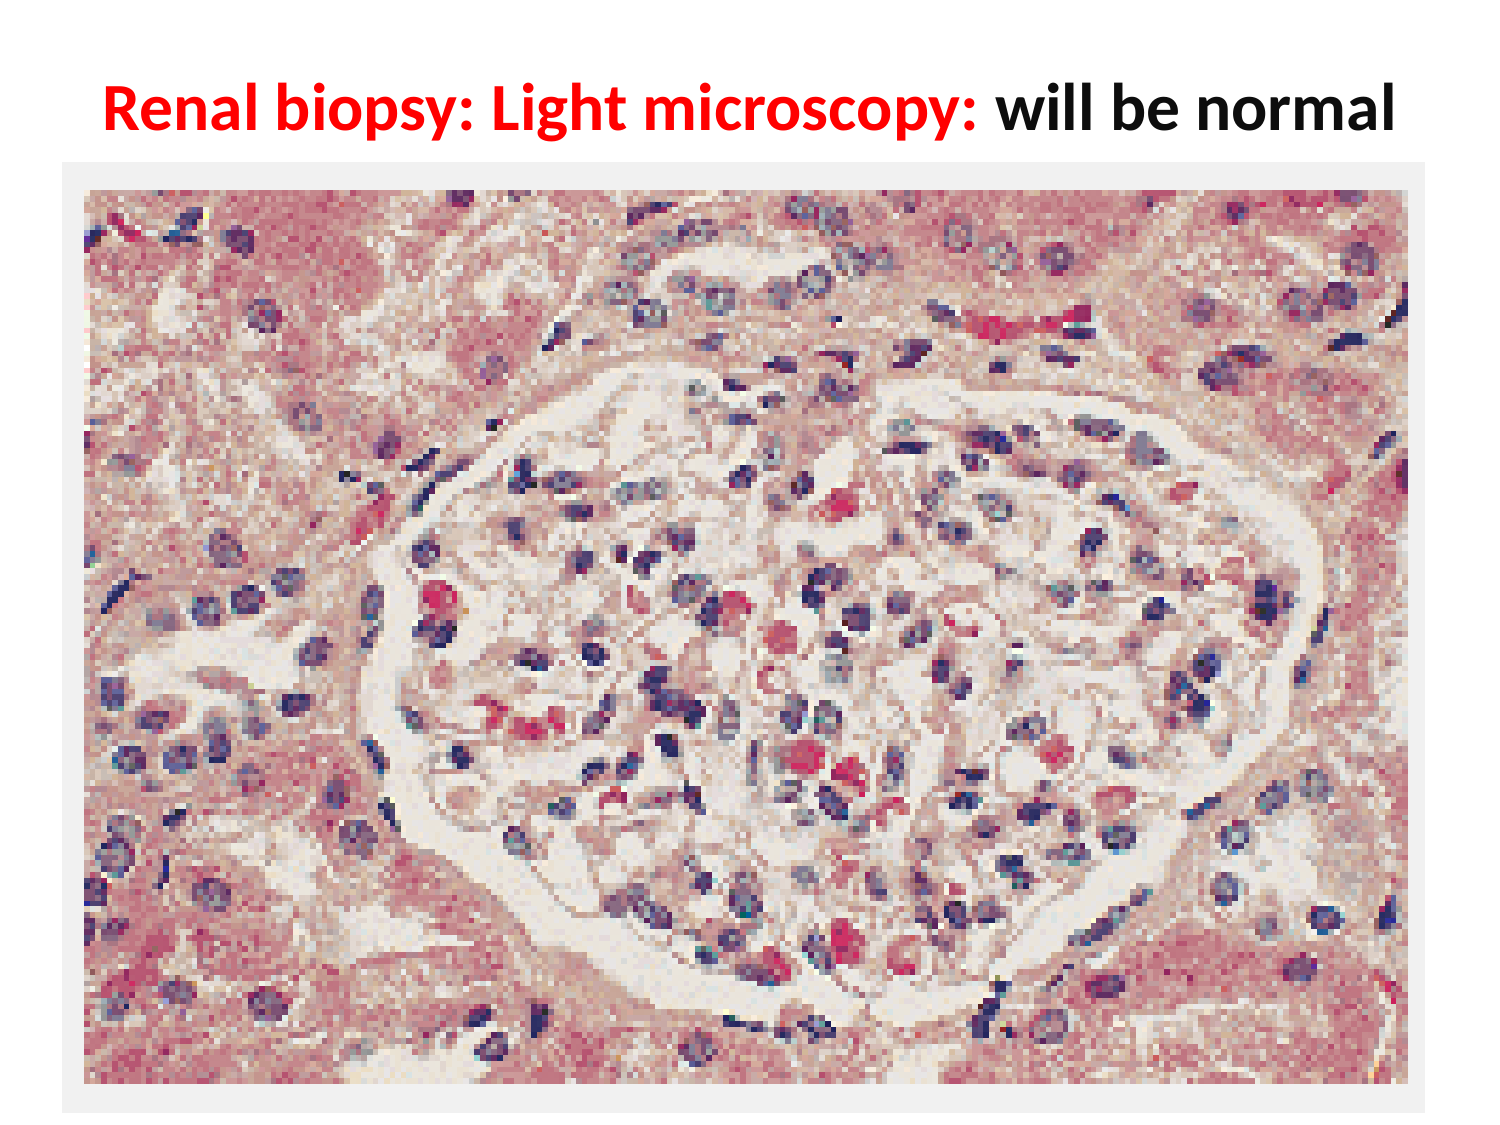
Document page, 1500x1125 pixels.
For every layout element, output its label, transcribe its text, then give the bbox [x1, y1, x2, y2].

title Renal biopsy: Light microscopy: will be normal [75, 45, 1425, 161]
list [62, 162, 1426, 1113]
